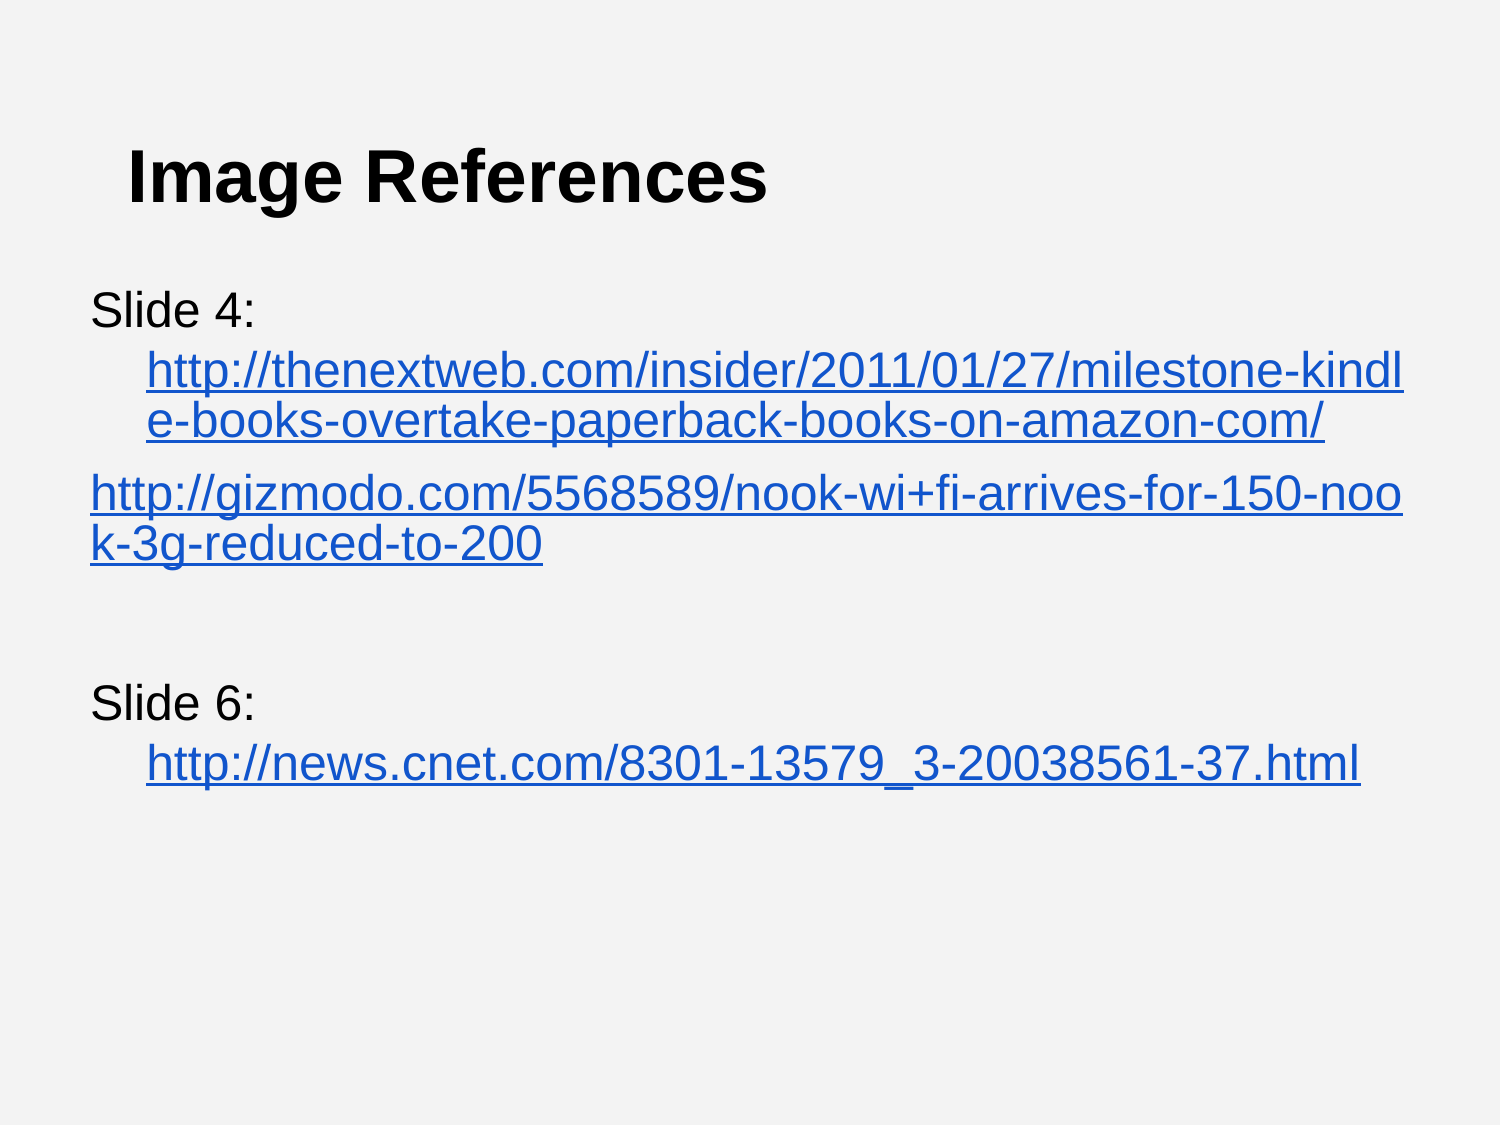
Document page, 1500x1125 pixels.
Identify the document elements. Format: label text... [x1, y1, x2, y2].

title Image References [75, 14, 1425, 233]
list Slide 4: http://thenextweb.com/insider/2011/01/27/milestone-kindle-books-overtake-paperback-books-on-amazon-com/ http://gizmodo.com/5568589/nook-wi+fi-arrives-for-150-nook-3g-reduced-to-200 Slide 6: http://news.cnet.com/8301-13579_3-20038561-37.html [75, 262, 1425, 931]
